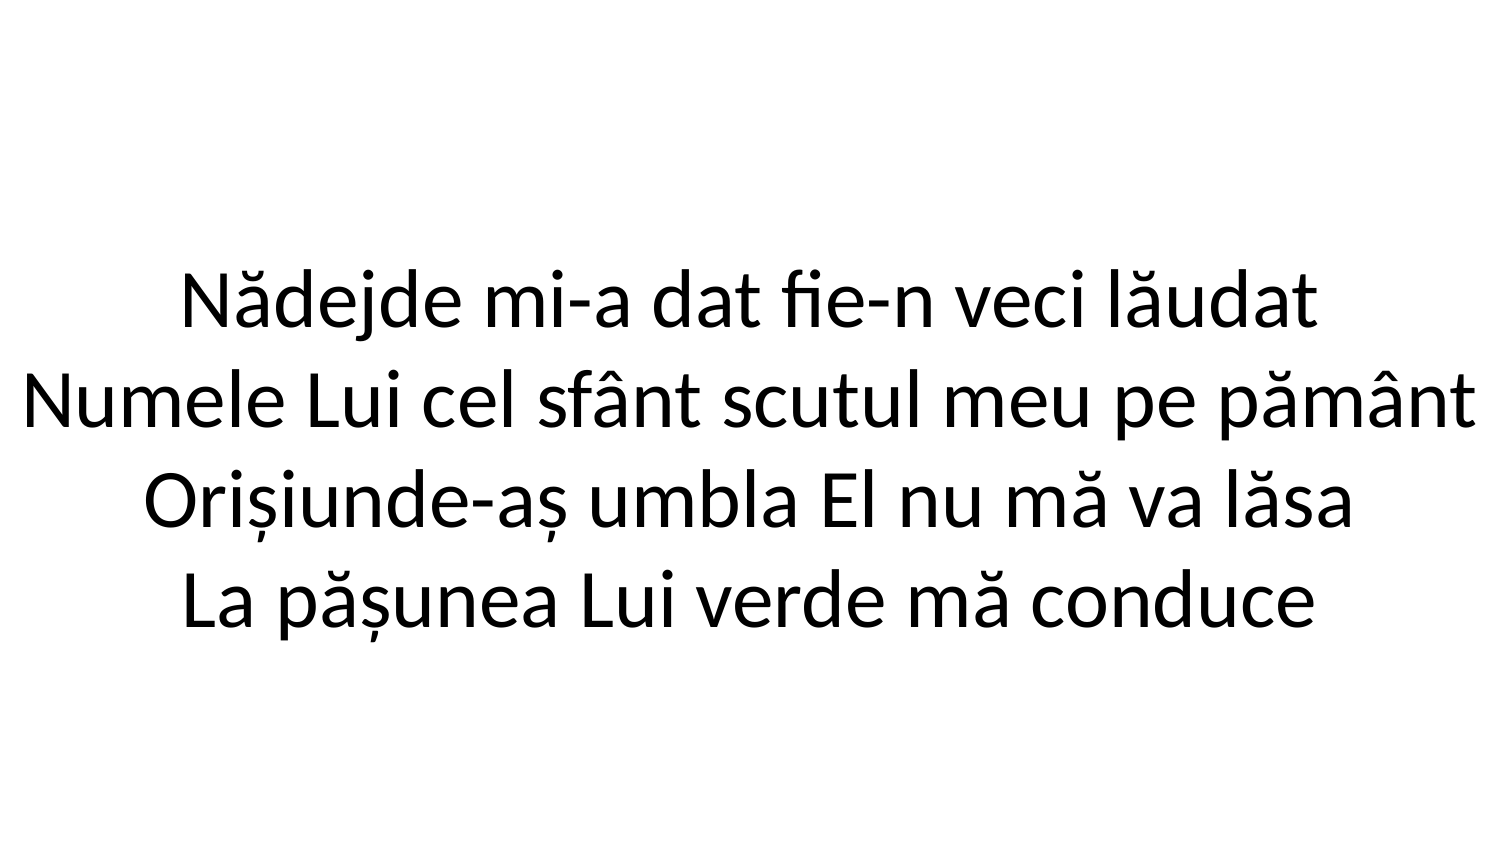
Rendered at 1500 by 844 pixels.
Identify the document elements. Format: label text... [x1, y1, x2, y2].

text_box Nădejde mi-a dat fie-n veci lăudat Numele Lui cel sfânt scutul meu pe pământ Orișiunde-aș umbla El nu mă va lăsa La pășunea Lui verde mă conduce [6, 192, 1494, 652]
